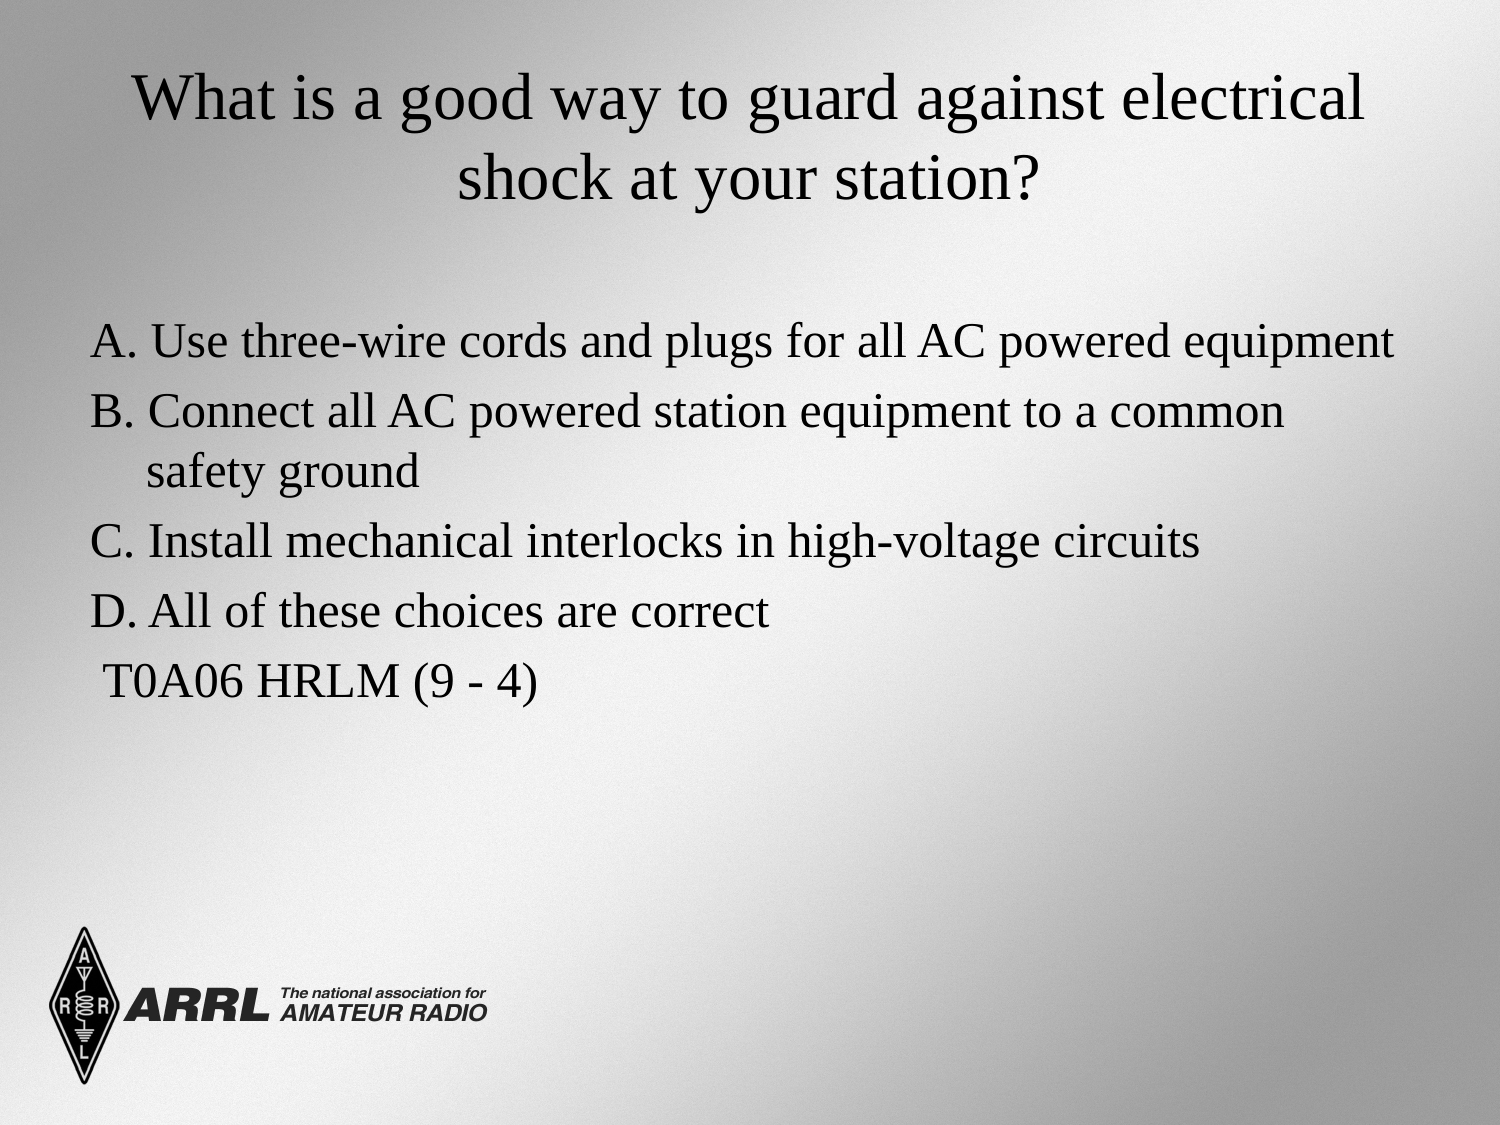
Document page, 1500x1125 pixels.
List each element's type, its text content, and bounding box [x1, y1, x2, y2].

title What is a good way to guard against electrical shock at your station? [75, 45, 1425, 233]
list A. Use three-wire cords and plugs for all AC powered equipment B. Connect all AC powered station equipment to a common safety ground C. Install mechanical interlocks in high-voltage circuits D. All of these choices are correct T0A06 HRLM (9 - 4) [75, 299, 1425, 1005]
picture [0, 0, 1500, 1125]
